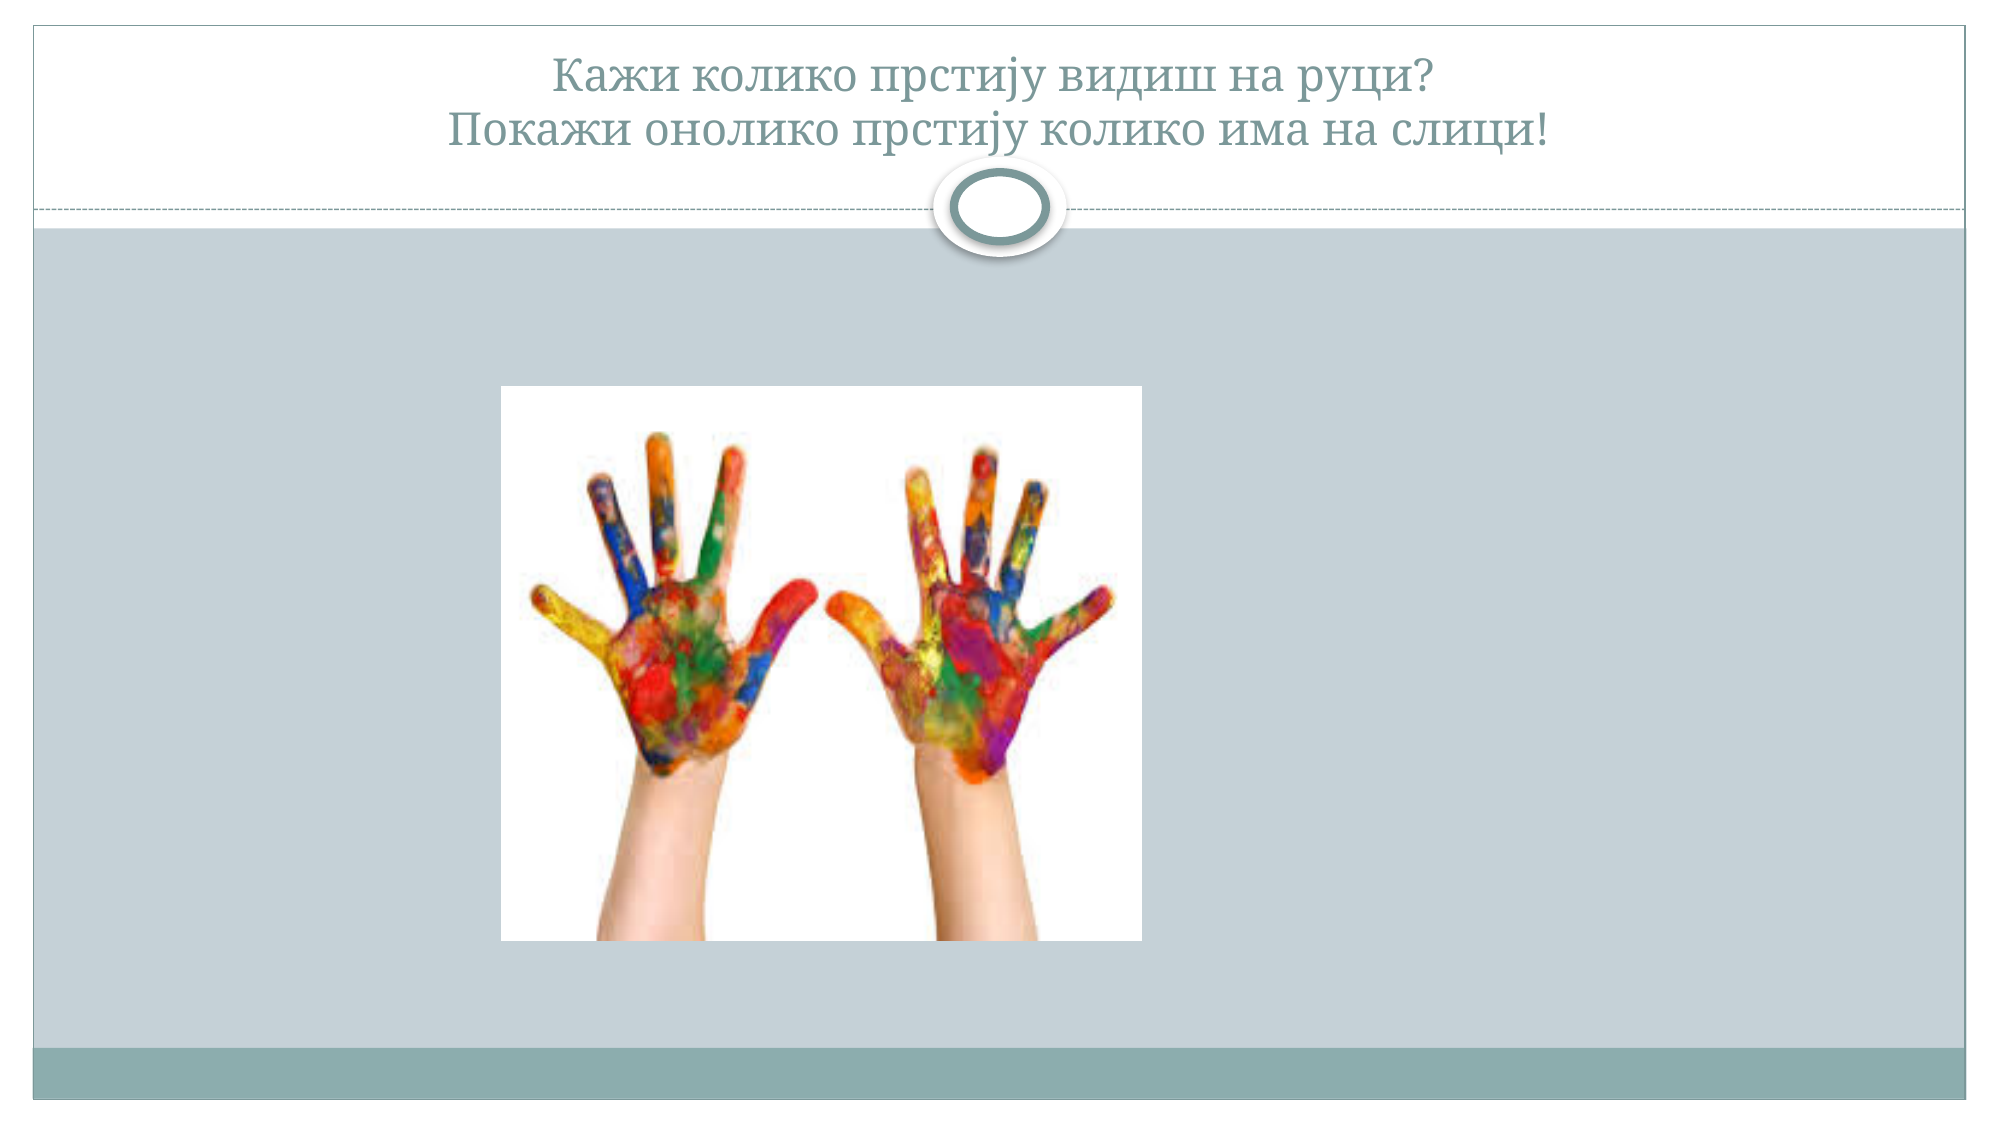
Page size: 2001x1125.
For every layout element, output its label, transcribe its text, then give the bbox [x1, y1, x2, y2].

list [501, 386, 1142, 941]
title Кажи колико прстију видиш на руци? Покажи онолико прстију колико има на слици! [66, 37, 1933, 162]
